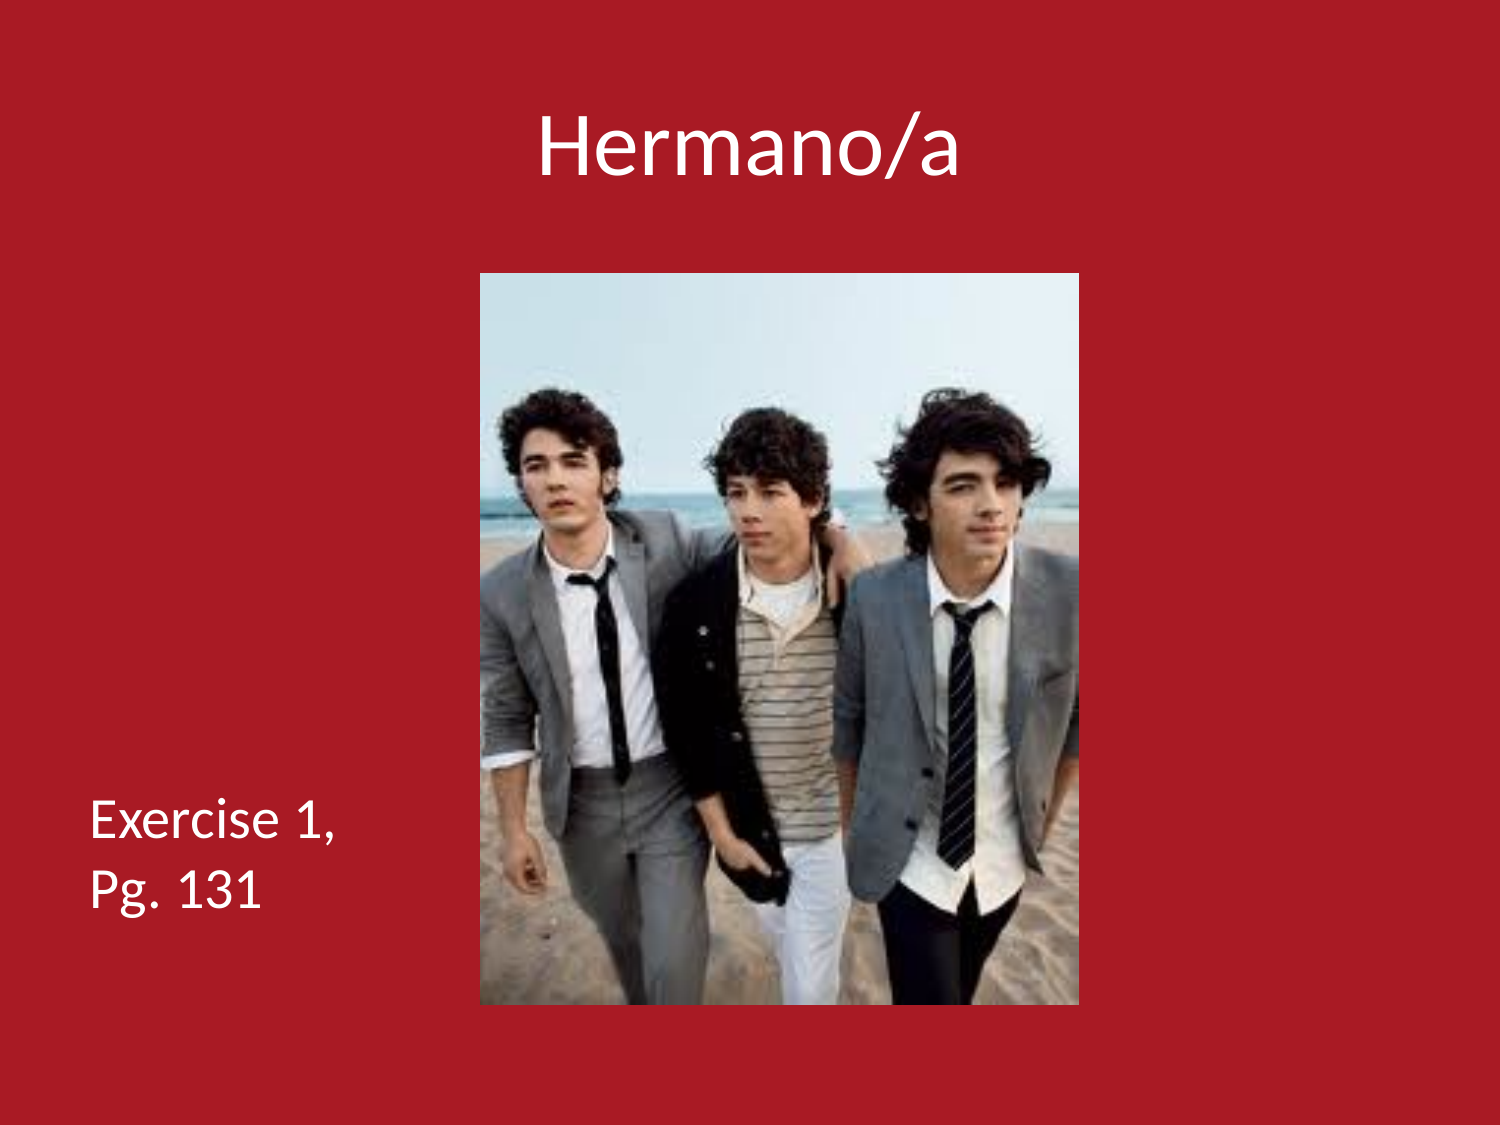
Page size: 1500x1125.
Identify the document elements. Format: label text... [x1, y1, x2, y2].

picture [480, 273, 1079, 1006]
title Hermano/a [75, 45, 1425, 233]
text_box Exercise 1, Pg. 131 [74, 772, 423, 928]
